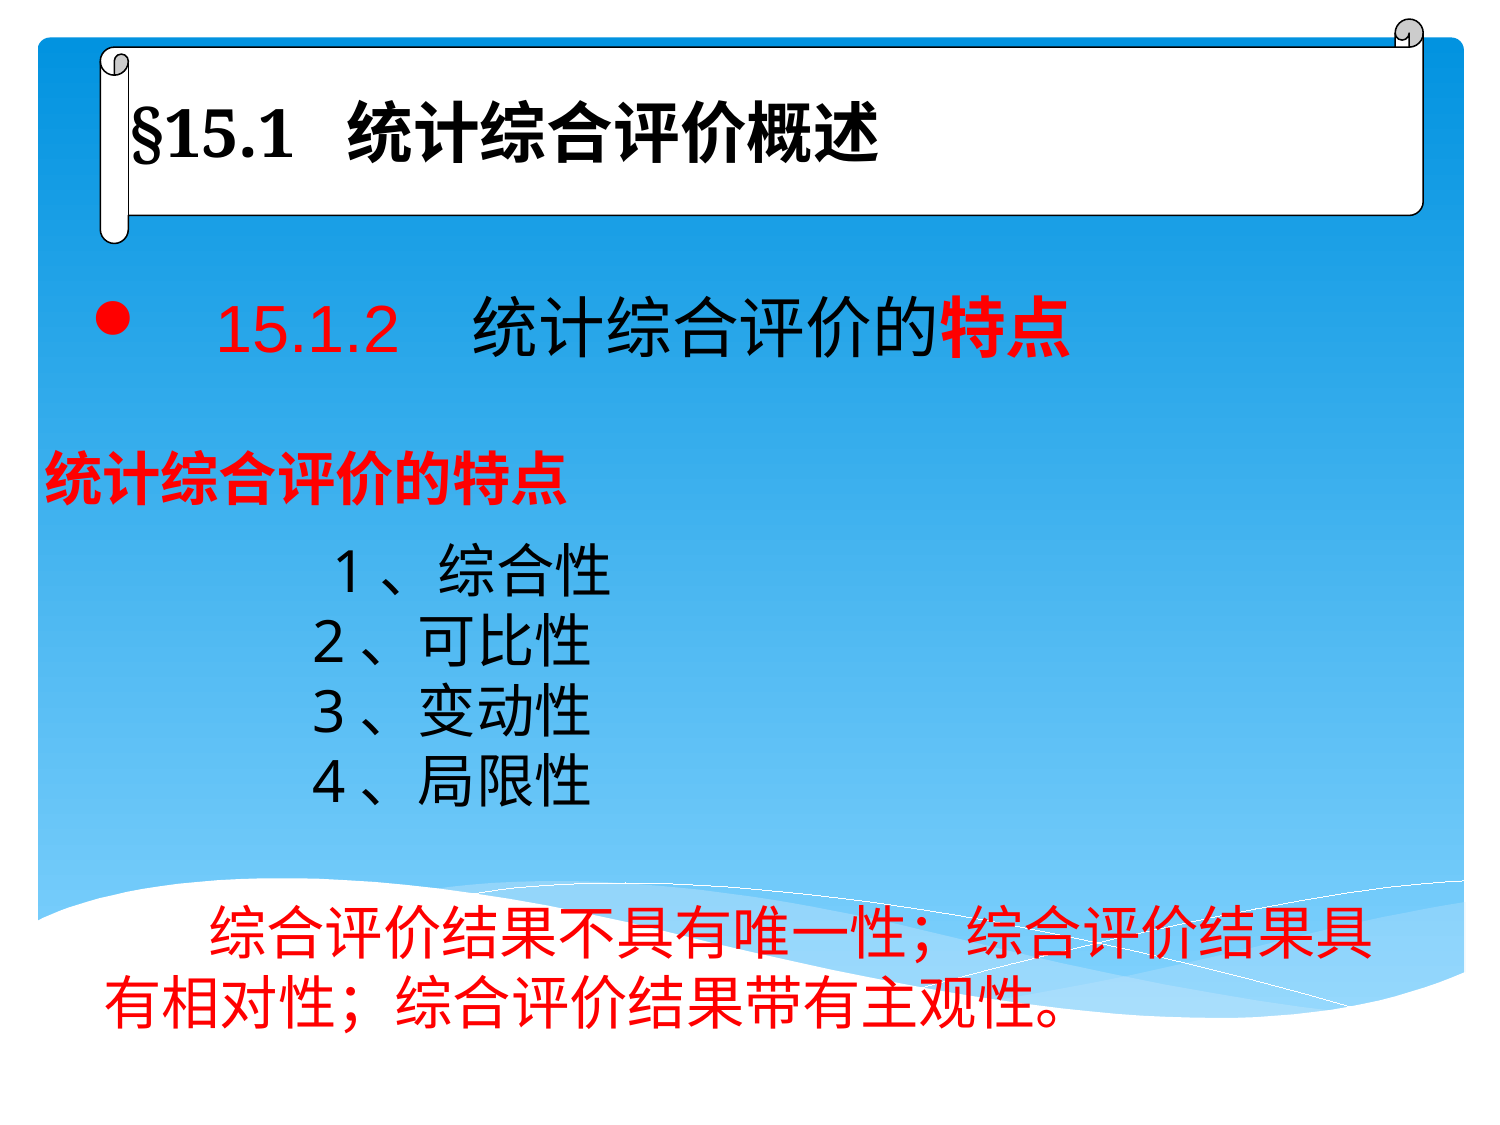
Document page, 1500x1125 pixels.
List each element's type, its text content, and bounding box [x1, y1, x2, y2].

text_box 15.1.2 统计综合评价的特点 [76, 243, 1352, 374]
subtitle 1、综合性 2、可比性 3、变动性 4、局限性 综合评价结果不具有唯一性；综合评价结果具有相对性；综合评价结果带有主观性。 [88, 527, 1424, 1083]
title 统计综合评价的特点 [29, 420, 1305, 520]
text_box §15.1 统计综合评价概述 [100, 19, 1424, 244]
